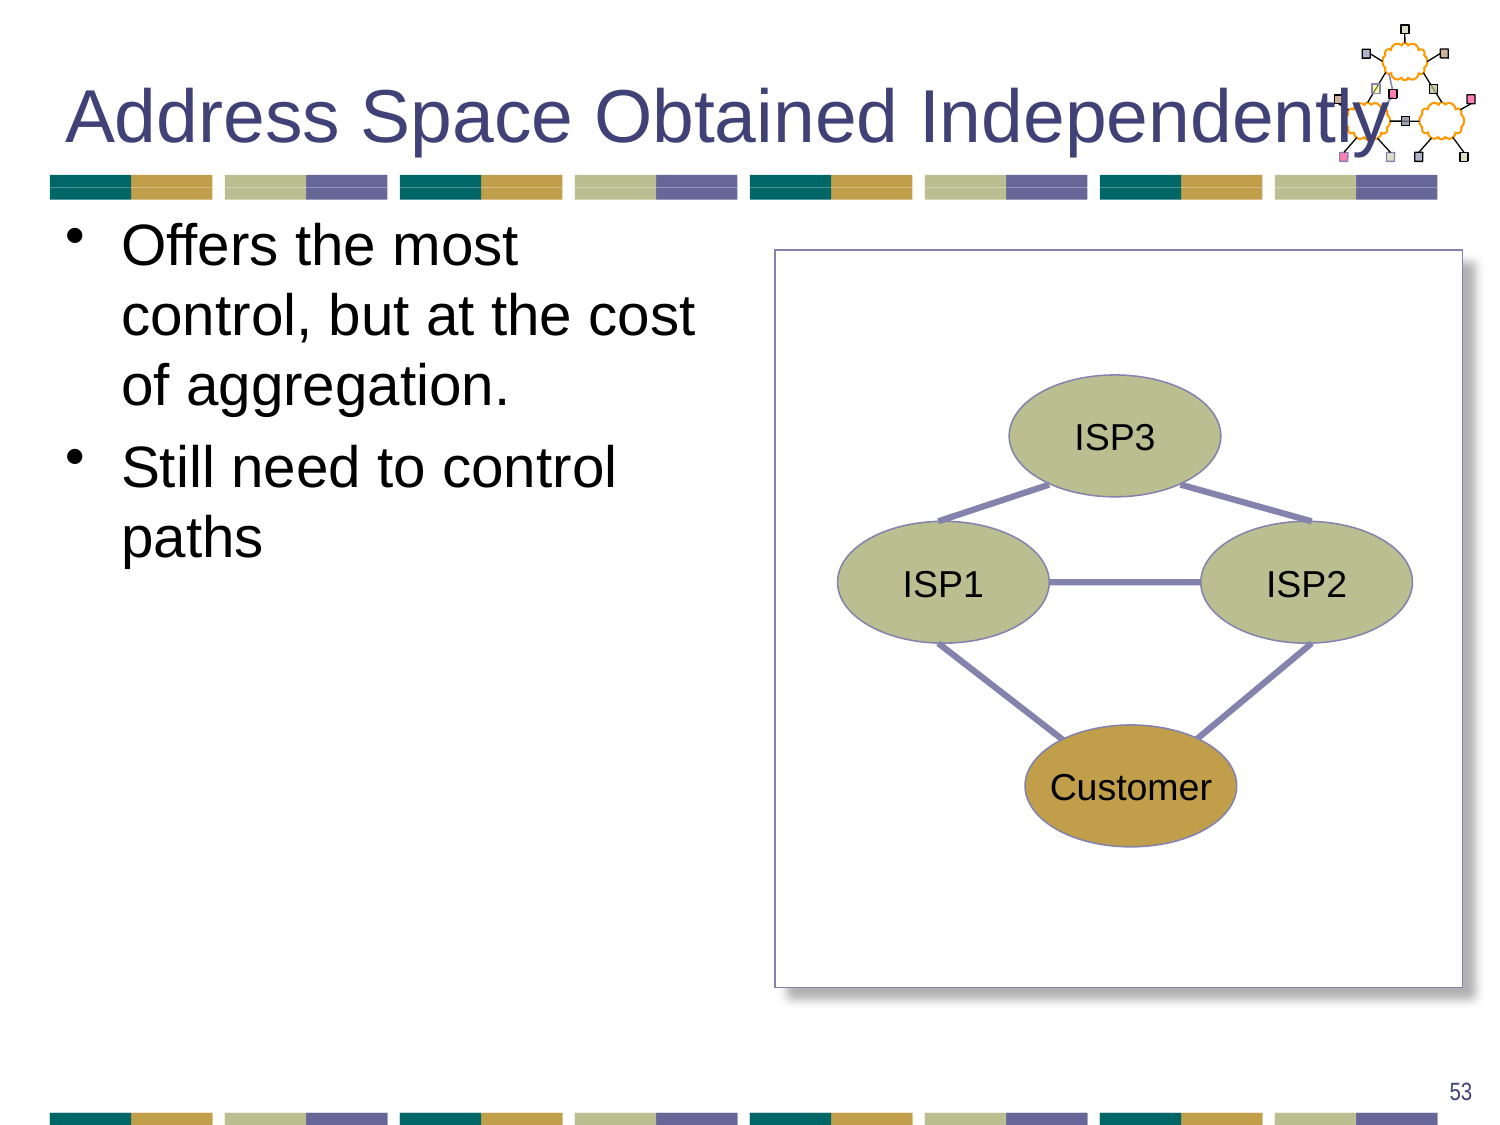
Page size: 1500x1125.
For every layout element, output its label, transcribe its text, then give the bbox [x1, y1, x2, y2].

text_box ISP1 [837, 521, 1050, 644]
text_box Customer [1025, 724, 1237, 847]
list Offers the most control, but at the cost of aggregation. Still need to control paths [49, 199, 731, 1001]
text_box [774, 249, 1463, 988]
text_box ISP2 [1200, 521, 1413, 644]
text_box ISP3 [1009, 374, 1221, 497]
slide_number 53 [1174, 1037, 1488, 1113]
title Address Space Obtained Independently [49, 62, 1438, 163]
